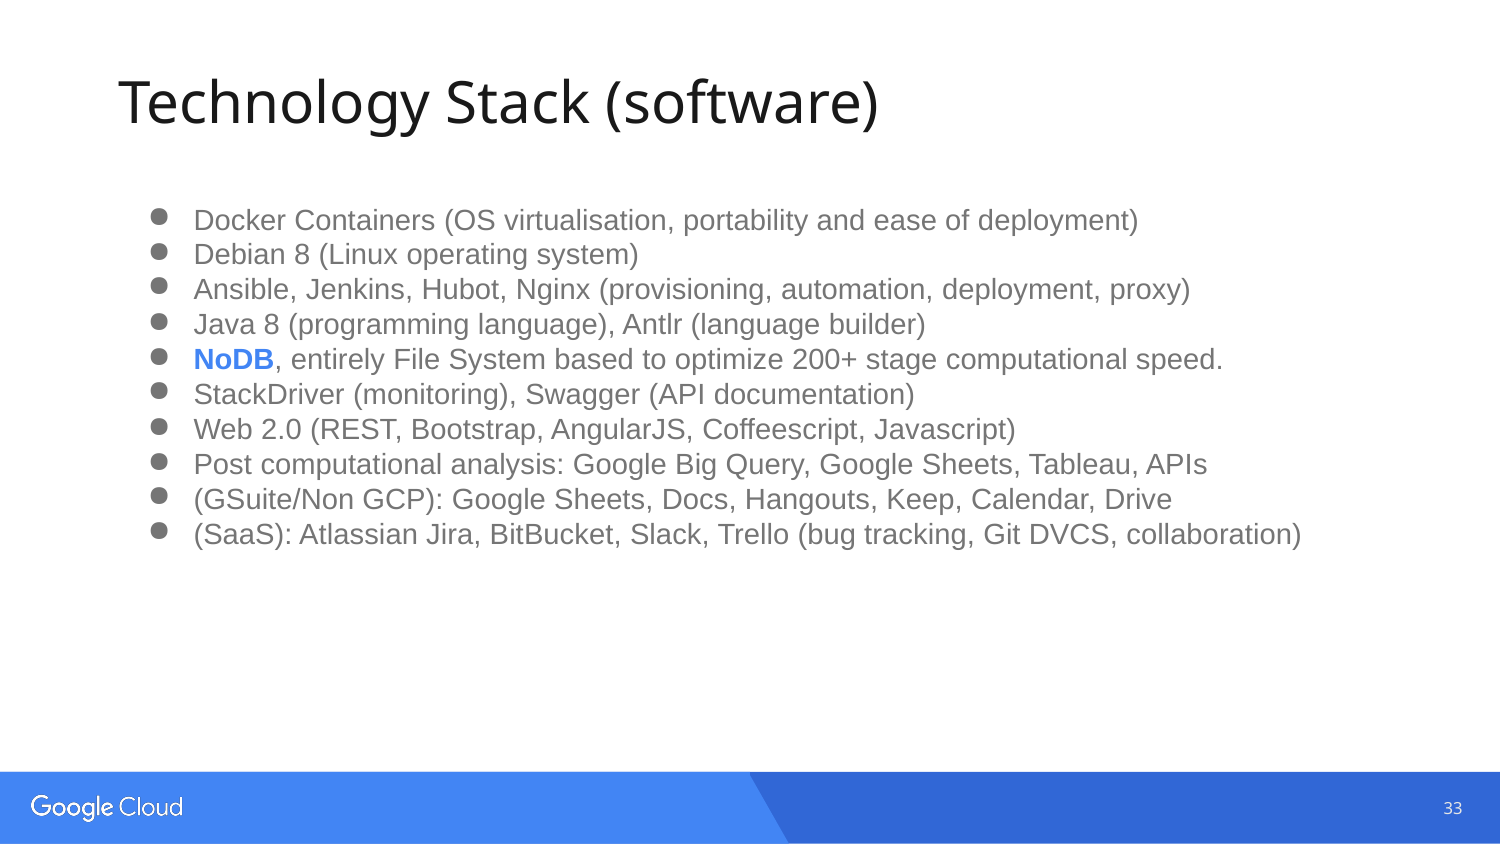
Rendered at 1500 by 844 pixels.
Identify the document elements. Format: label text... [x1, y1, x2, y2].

text_box Docker Containers (OS virtualisation, portability and ease of deployment) Debian 8 (Linux operating system) Ansible, Jenkins, Hubot, Nginx (provisioning, automation, deployment, proxy) Java 8 (programming language), Antlr (language builder) NoDB, entirely File System based to optimize 200+ stage computational speed. StackDriver (monitoring), Swagger (API documentation) Web 2.0 (REST, Bootstrap, AngularJS, Coffeescript, Javascript) Post computational analysis: Google Big Query, Google Sheets, Tableau, APIs (GSuite/Non GCP): Google Sheets, Docs, Hangouts, Keep, Calendar, Drive (SaaS): Atlassian Jira, BitBucket, Slack, Trello (bug tracking, Git DVCS, collaboration) [103, 185, 1327, 740]
text_box [750, 771, 1500, 844]
text_box Technology Stack (software) [103, 57, 1454, 154]
text_box ‹#› [1137, 796, 1463, 822]
text_box [0, 771, 789, 844]
picture [28, 783, 185, 835]
